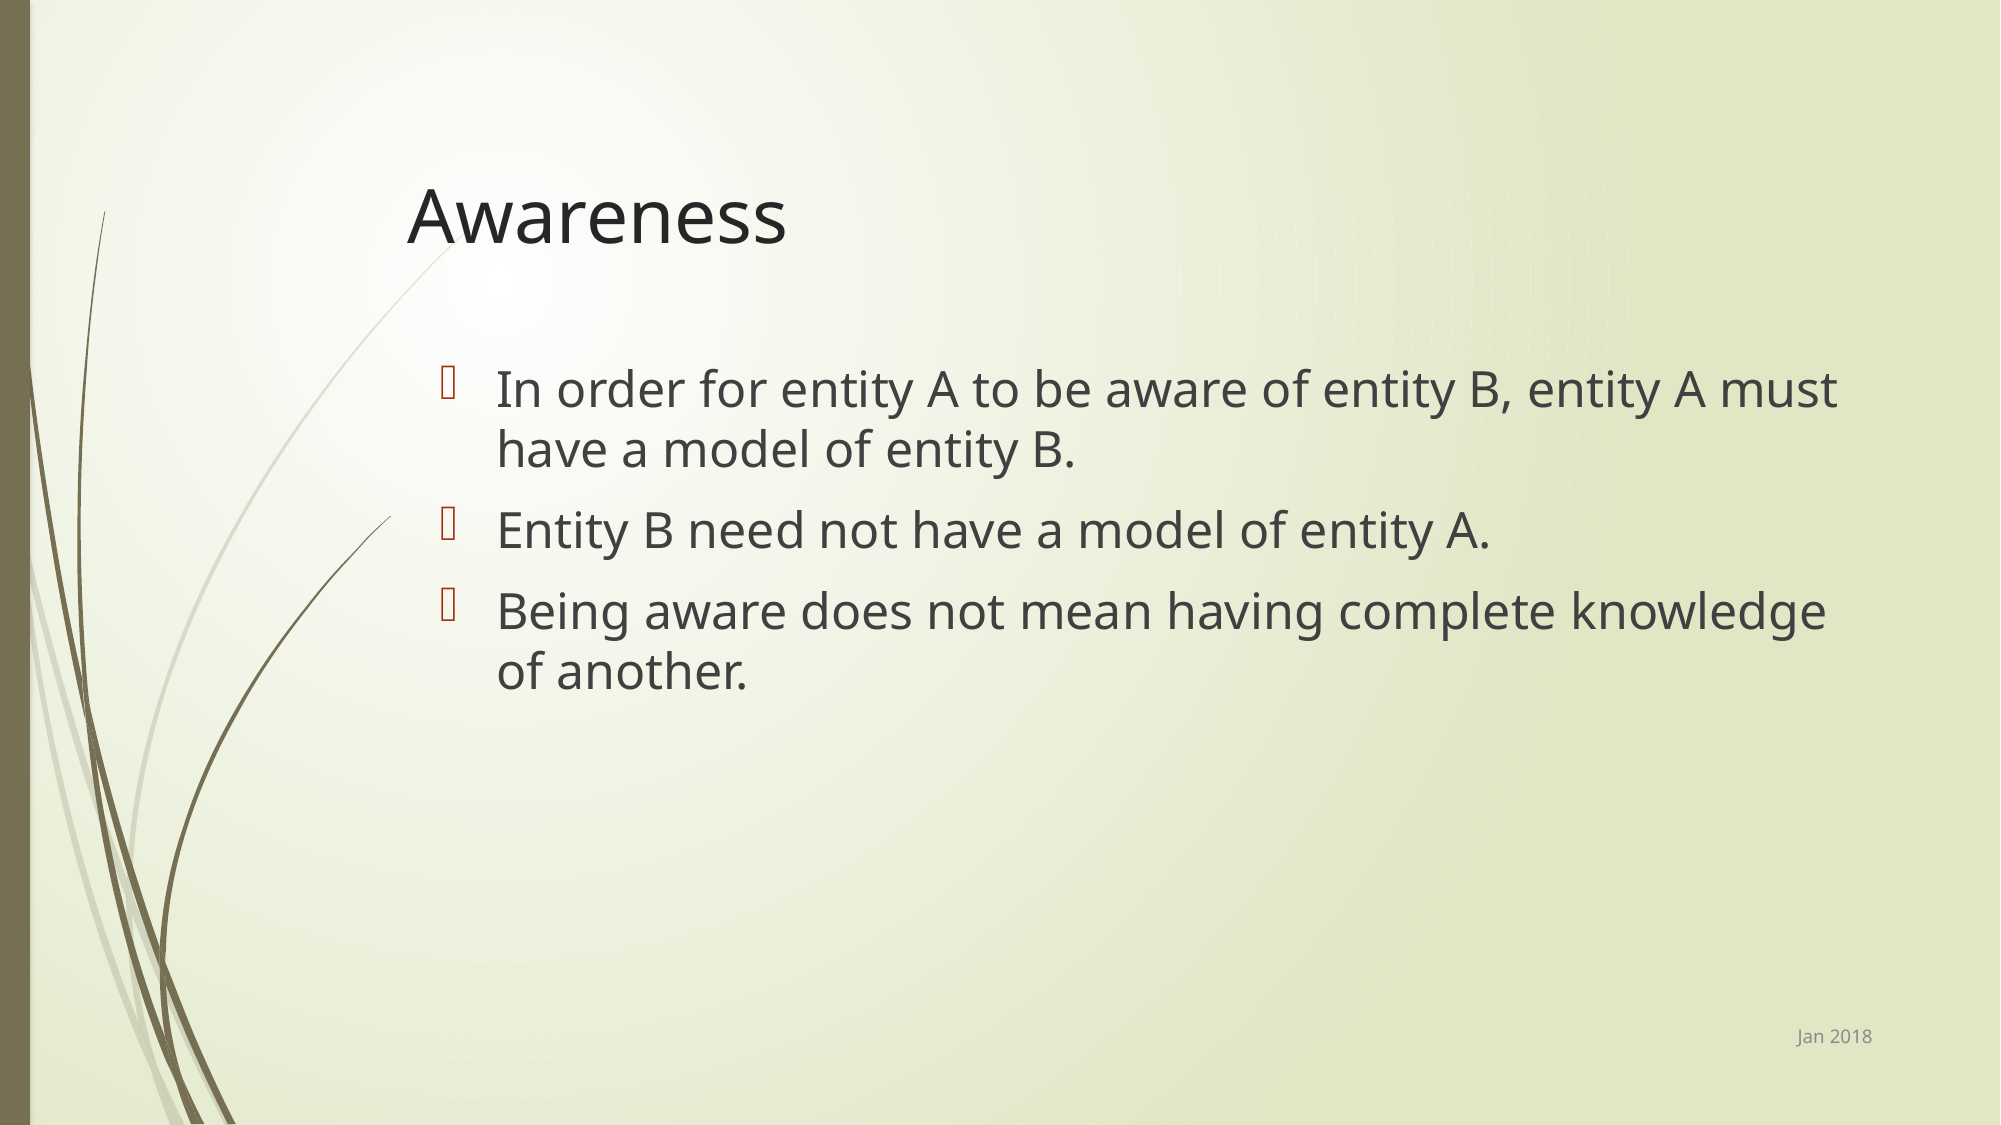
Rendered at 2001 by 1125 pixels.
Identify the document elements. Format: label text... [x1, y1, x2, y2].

title Awareness [392, 141, 1732, 267]
list In order for entity A to be aware of entity B, entity A must have a model of entity B. Entity B need not have a model of entity A. Being aware does not mean having complete knowledge of another. [424, 350, 1888, 988]
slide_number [1699, 1005, 1888, 1067]
